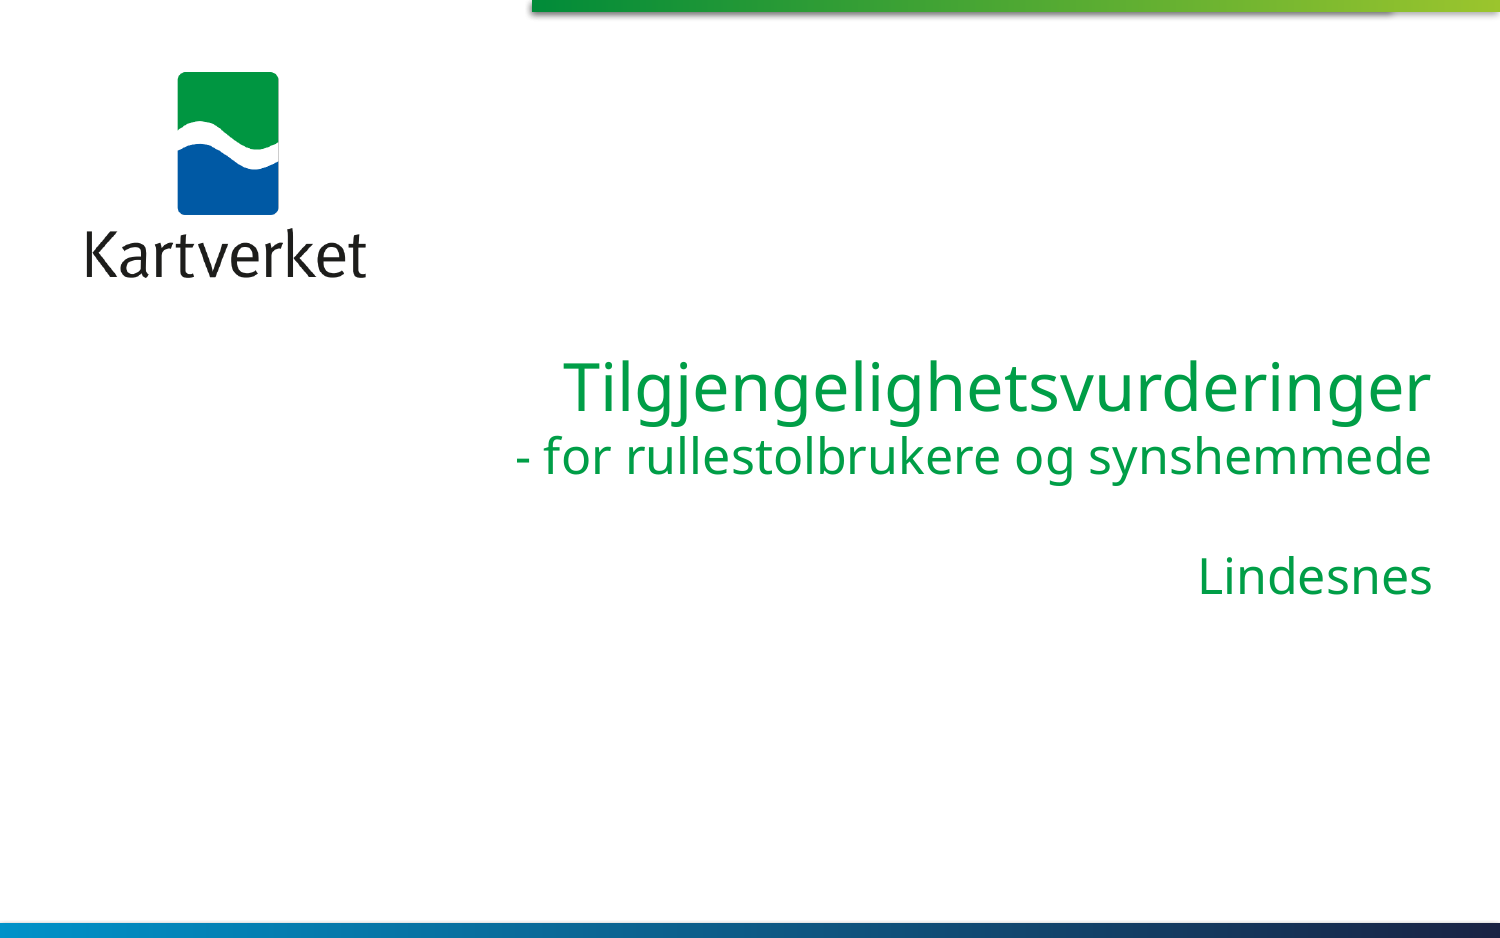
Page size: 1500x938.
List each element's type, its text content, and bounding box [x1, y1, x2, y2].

text_box Tilgjengelighetsvurderinger - for rullestolbrukere og synshemmede Lindesnes [66, 337, 1449, 613]
